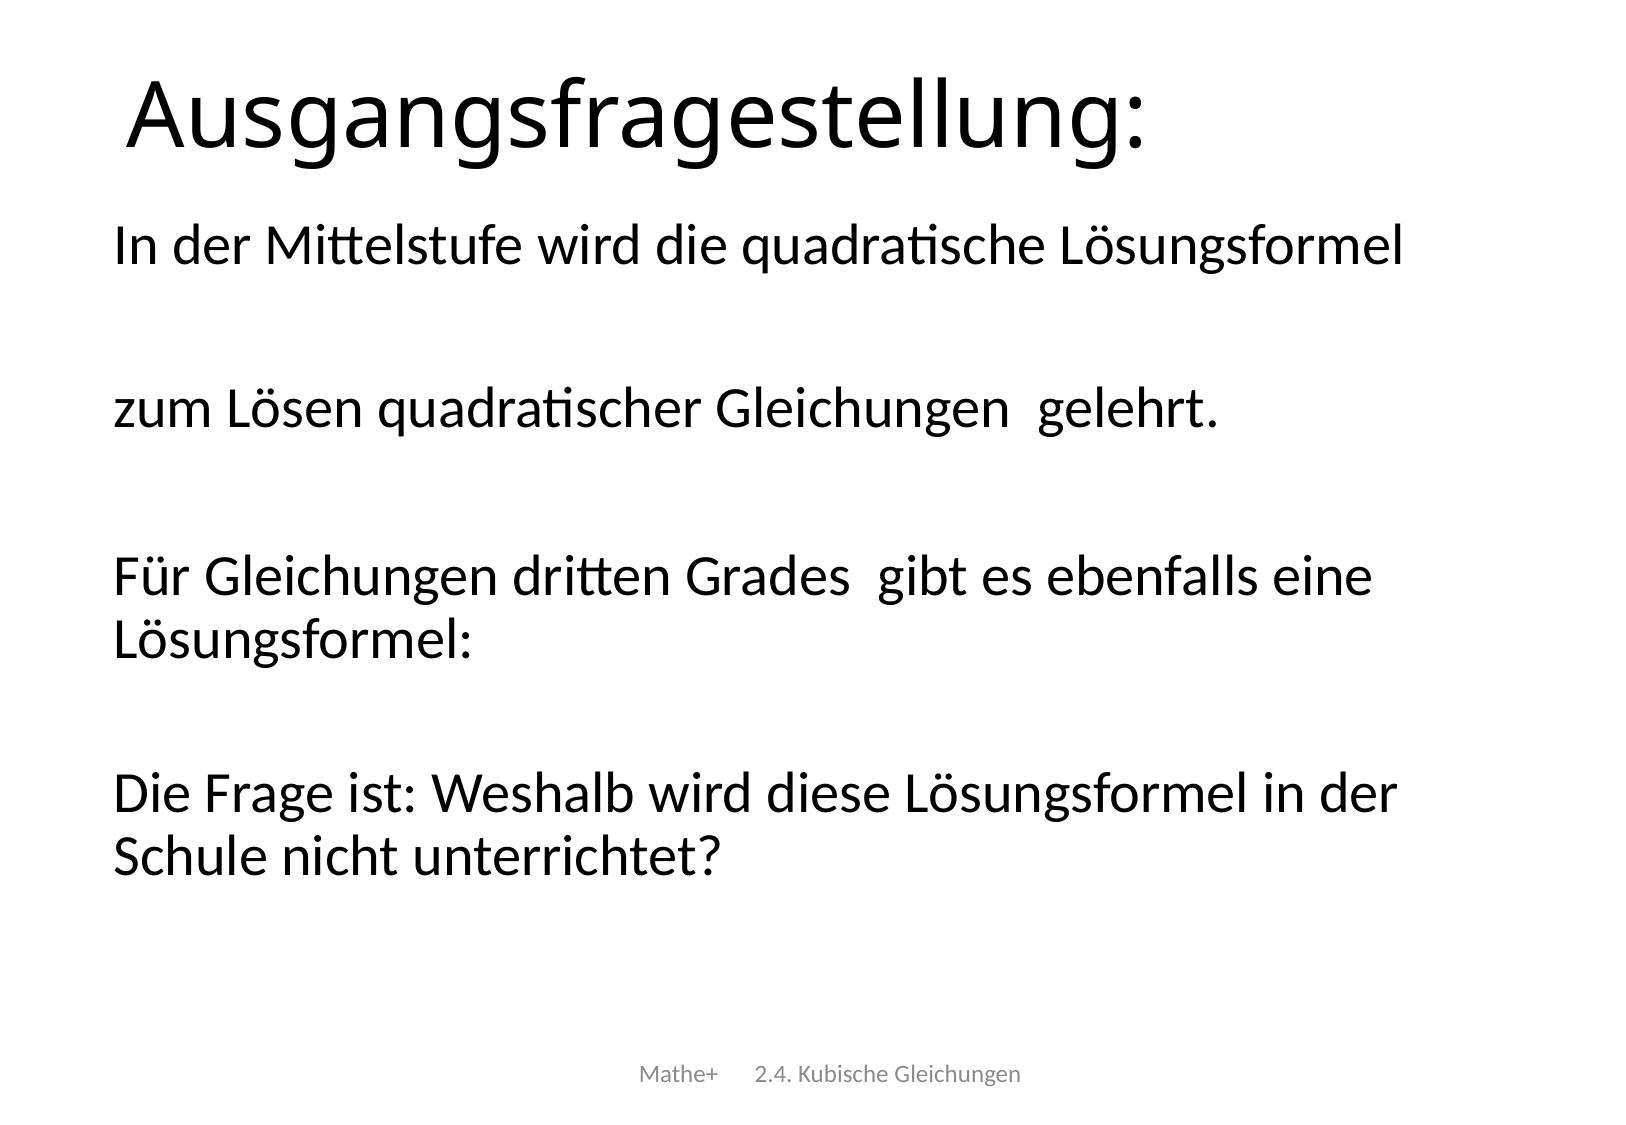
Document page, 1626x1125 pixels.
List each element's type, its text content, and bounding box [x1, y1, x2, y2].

footer Mathe+ 2.4. Kubische Gleichungen [45, 1042, 1582, 1103]
title Ausgangsfragestellung: [111, 51, 1514, 184]
